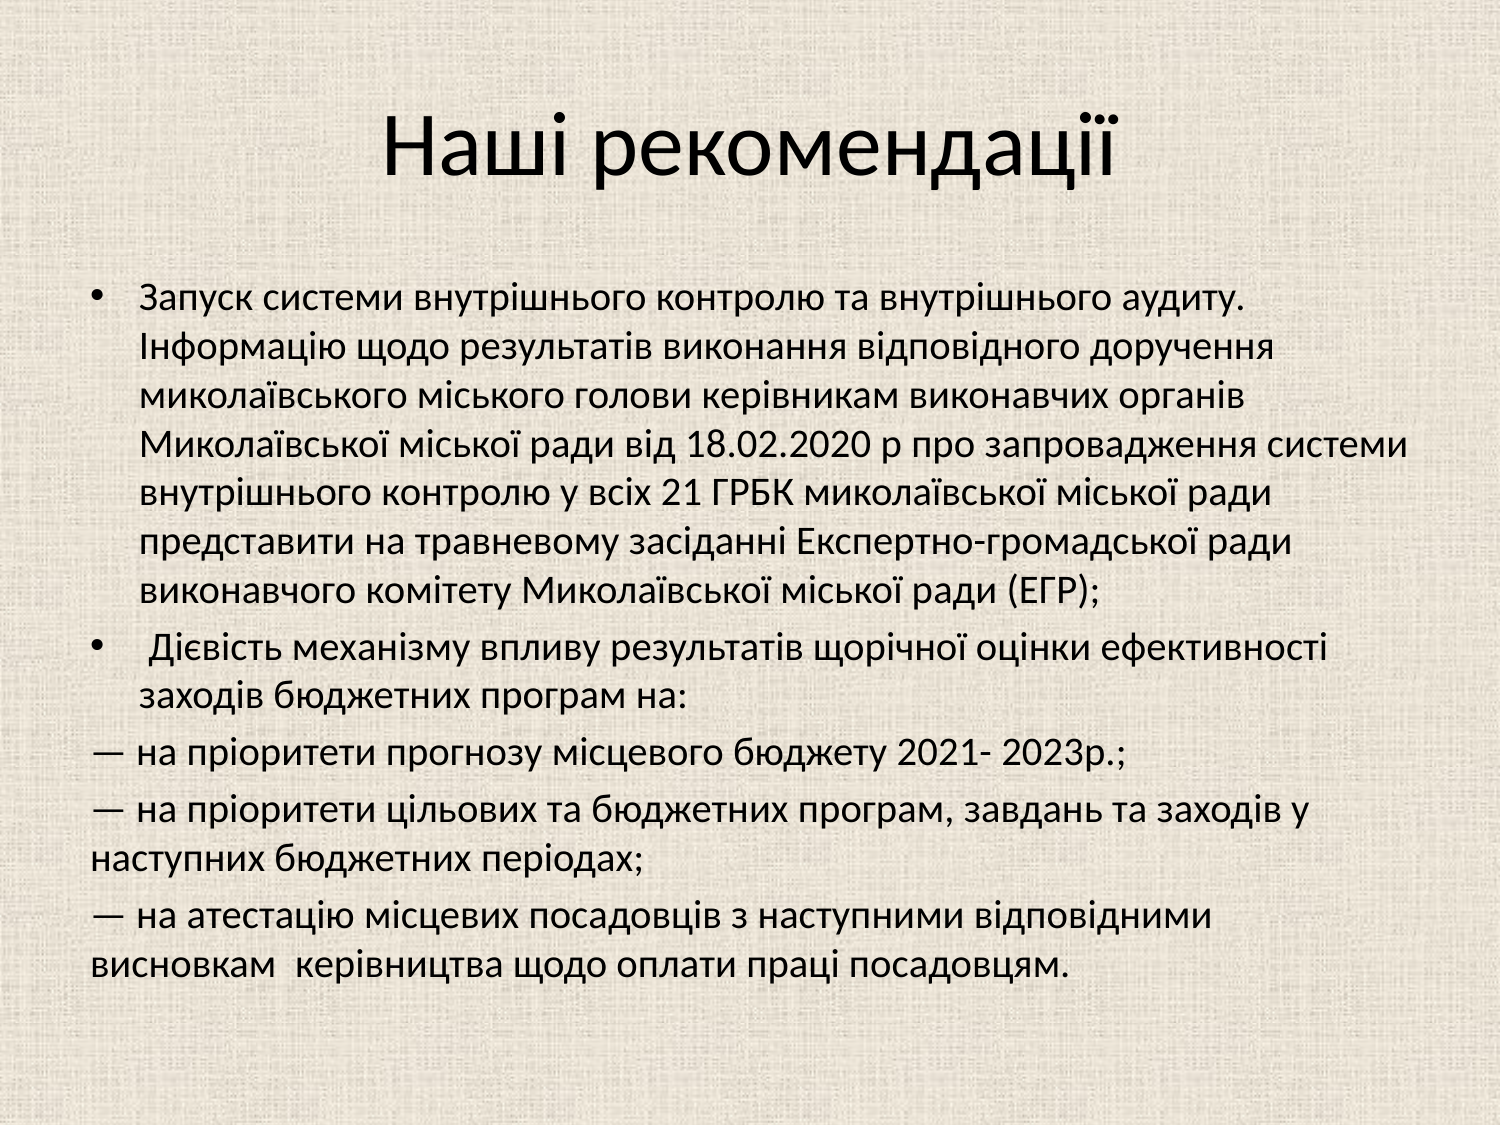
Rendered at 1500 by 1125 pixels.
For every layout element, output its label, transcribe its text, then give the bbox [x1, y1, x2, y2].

title Наші рекомендації [75, 45, 1425, 233]
list Запуск системи внутрішнього контролю та внутрішнього аудиту. Інформацію щодо результатів виконання відповідного доручення миколаївського міського голови керівникам виконавчих органів Миколаївської міської ради від 18.02.2020 р про запровадження системи внутрішнього контролю у всіх 21 ГРБК миколаївської міської ради представити на травневому засіданні Експертно-громадської ради виконавчого комітету Миколаївської міської ради (ЕГР); Дієвість механізму впливу результатів щорічної оцінки ефективності заходів бюджетних програм на: — на пріоритети прогнозу місцевого бюджету 2021- 2023р.; — на пріоритети цільових та бюджетних програм, завдань та заходів у наступних бюджетних періодах; — на атестацію місцевих посадовців з наступними відповідними висновкам керівництва щодо оплати праці посадовцям. [75, 262, 1425, 1005]
